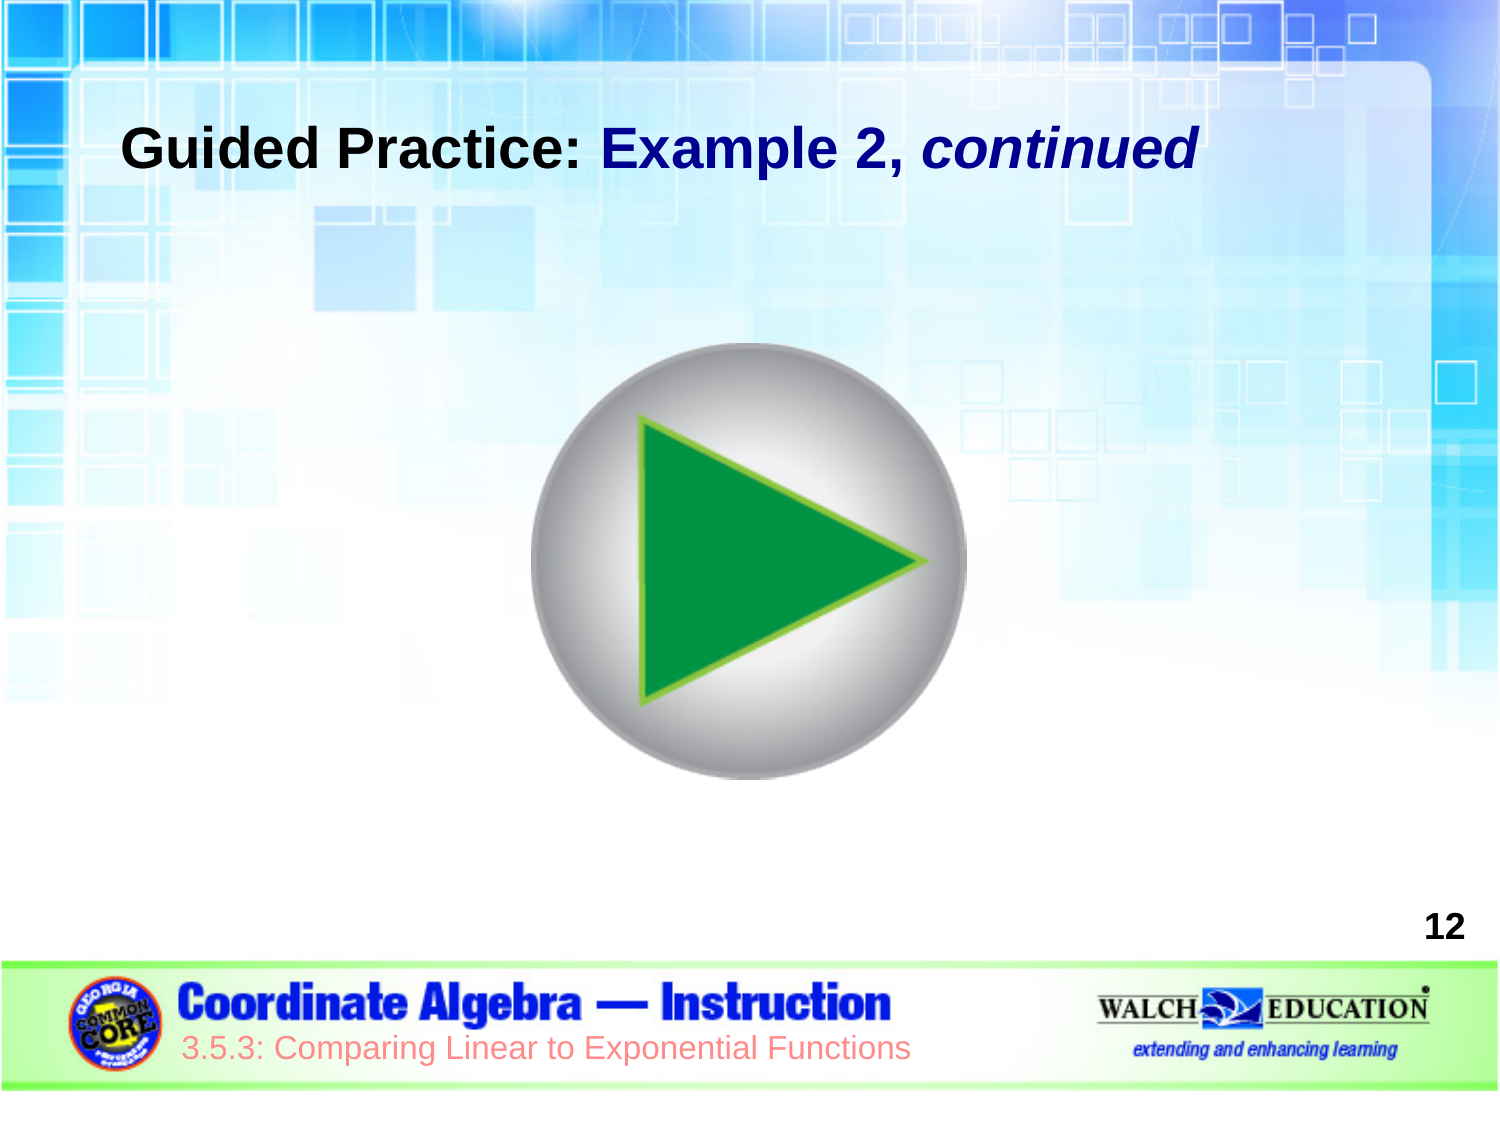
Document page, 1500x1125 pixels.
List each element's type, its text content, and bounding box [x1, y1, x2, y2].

text_box [164, 1020, 1072, 1064]
text_box Guided Practice: Example 2, continued [105, 103, 1394, 925]
footer 3.5.3: Comparing Linear to Exponential Functions [166, 1024, 1080, 1069]
picture [1, 0, 1500, 1091]
text_box 12 [1361, 901, 1481, 949]
